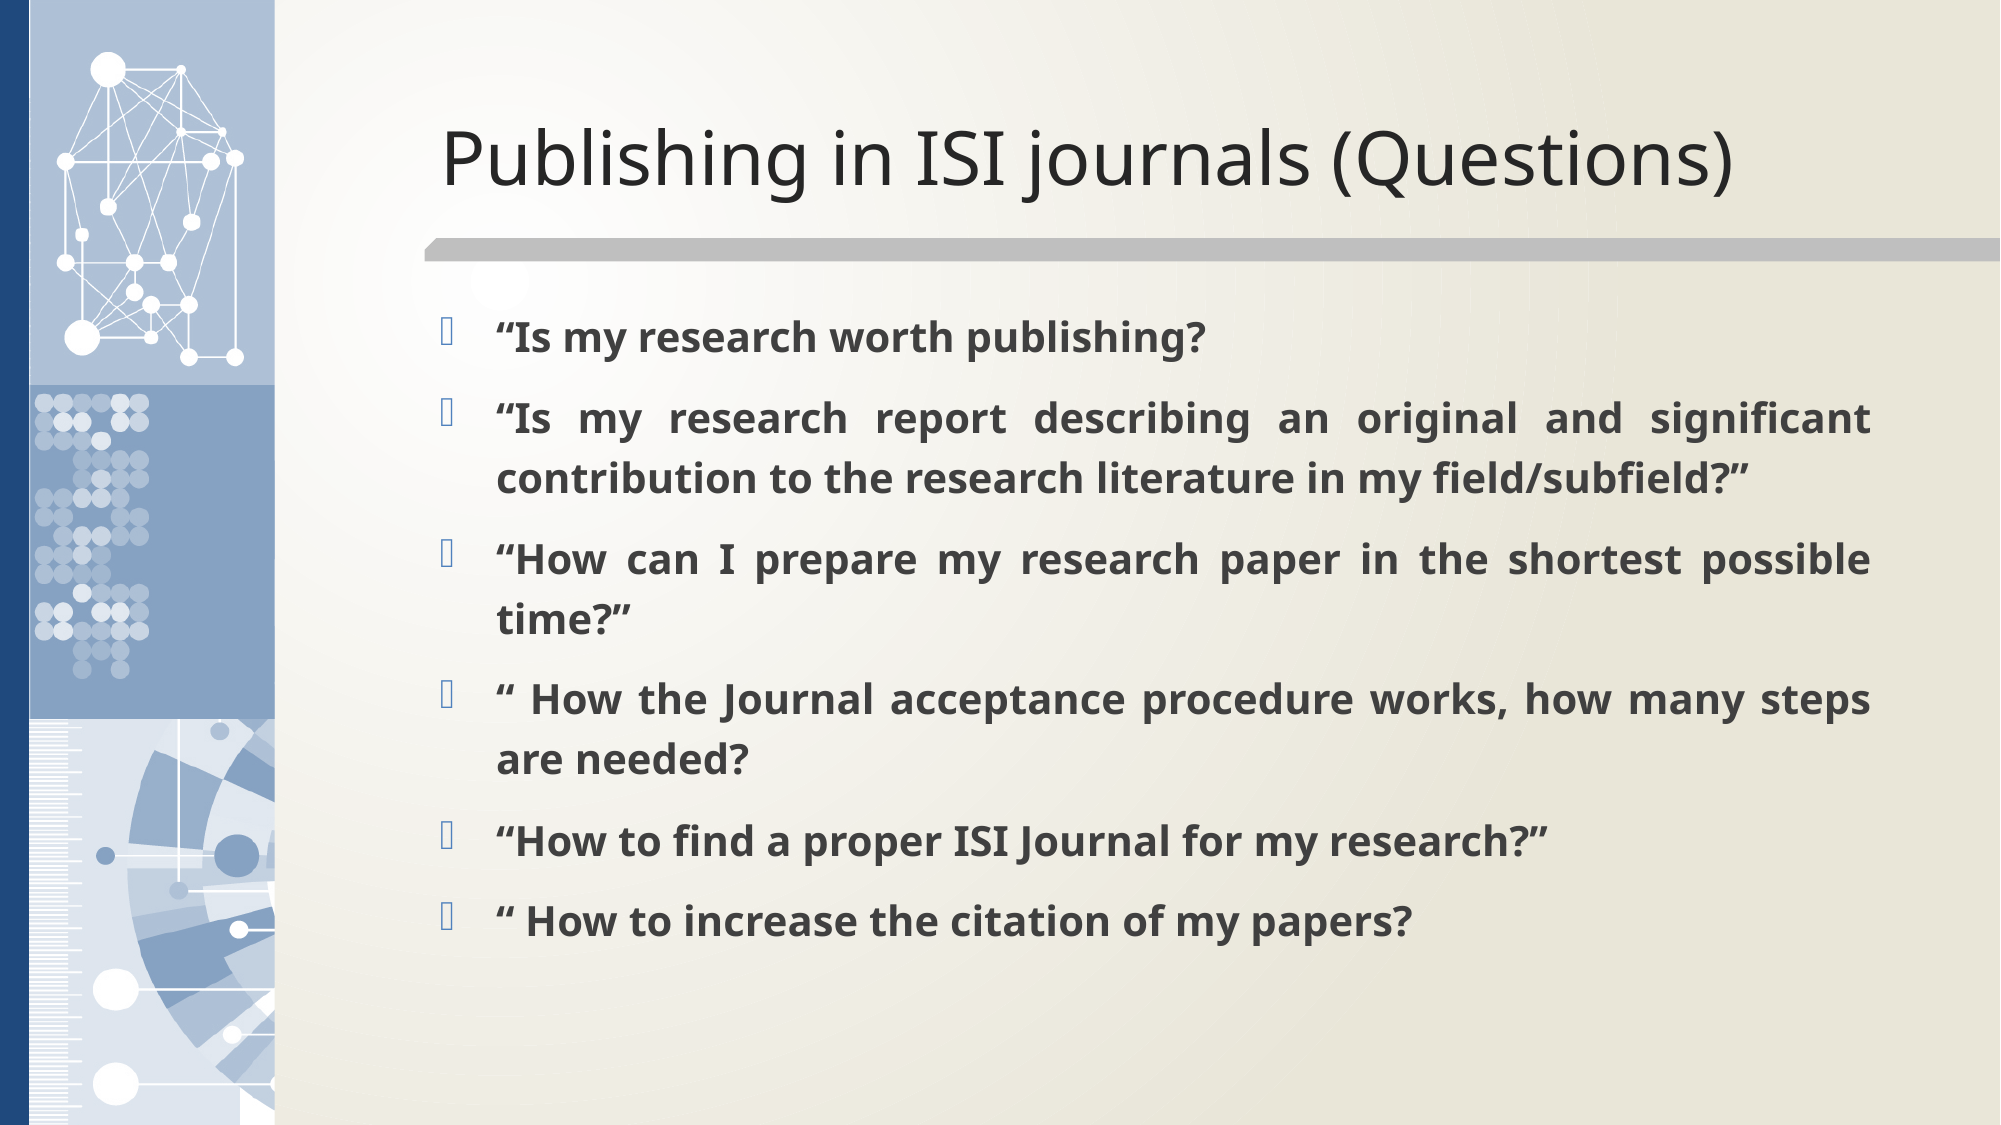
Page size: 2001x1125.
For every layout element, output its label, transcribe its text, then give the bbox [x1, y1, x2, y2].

title Publishing in ISI journals (Questions) [425, 102, 1888, 293]
list “Is my research worth publishing? “Is my research report describing an original and significant contribution to the research literature in my field/subfield?” “How can I prepare my research paper in the shortest possible time?” “ How the Journal acceptance procedure works, how many steps are needed? “How to find a proper ISI Journal for my research?” “ How to increase the citation of my papers? [424, 293, 1888, 1073]
